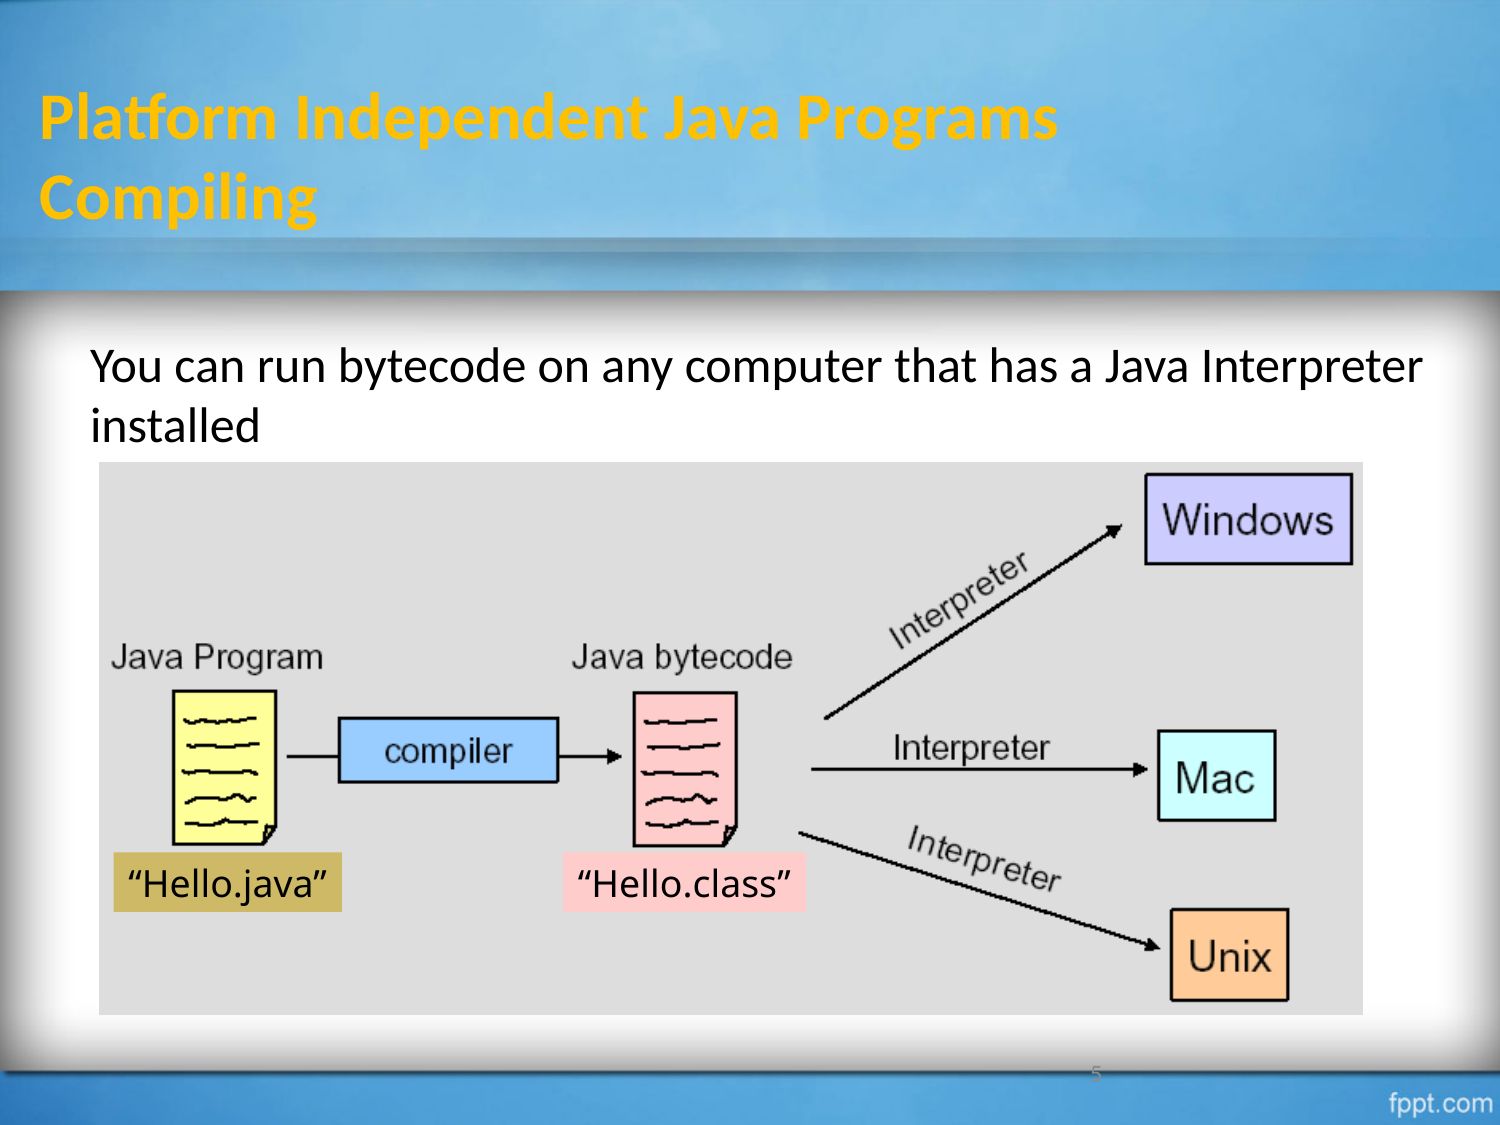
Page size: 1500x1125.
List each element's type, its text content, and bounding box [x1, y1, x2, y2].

list You can run bytecode on any computer that has a Java Interpreter installed [75, 324, 1450, 1005]
picture [0, 0, 1500, 1125]
title Platform Independent Java Programs Compiling [24, 50, 1325, 241]
slide_number 5 [1074, 1042, 1425, 1103]
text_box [99, 461, 1363, 1016]
